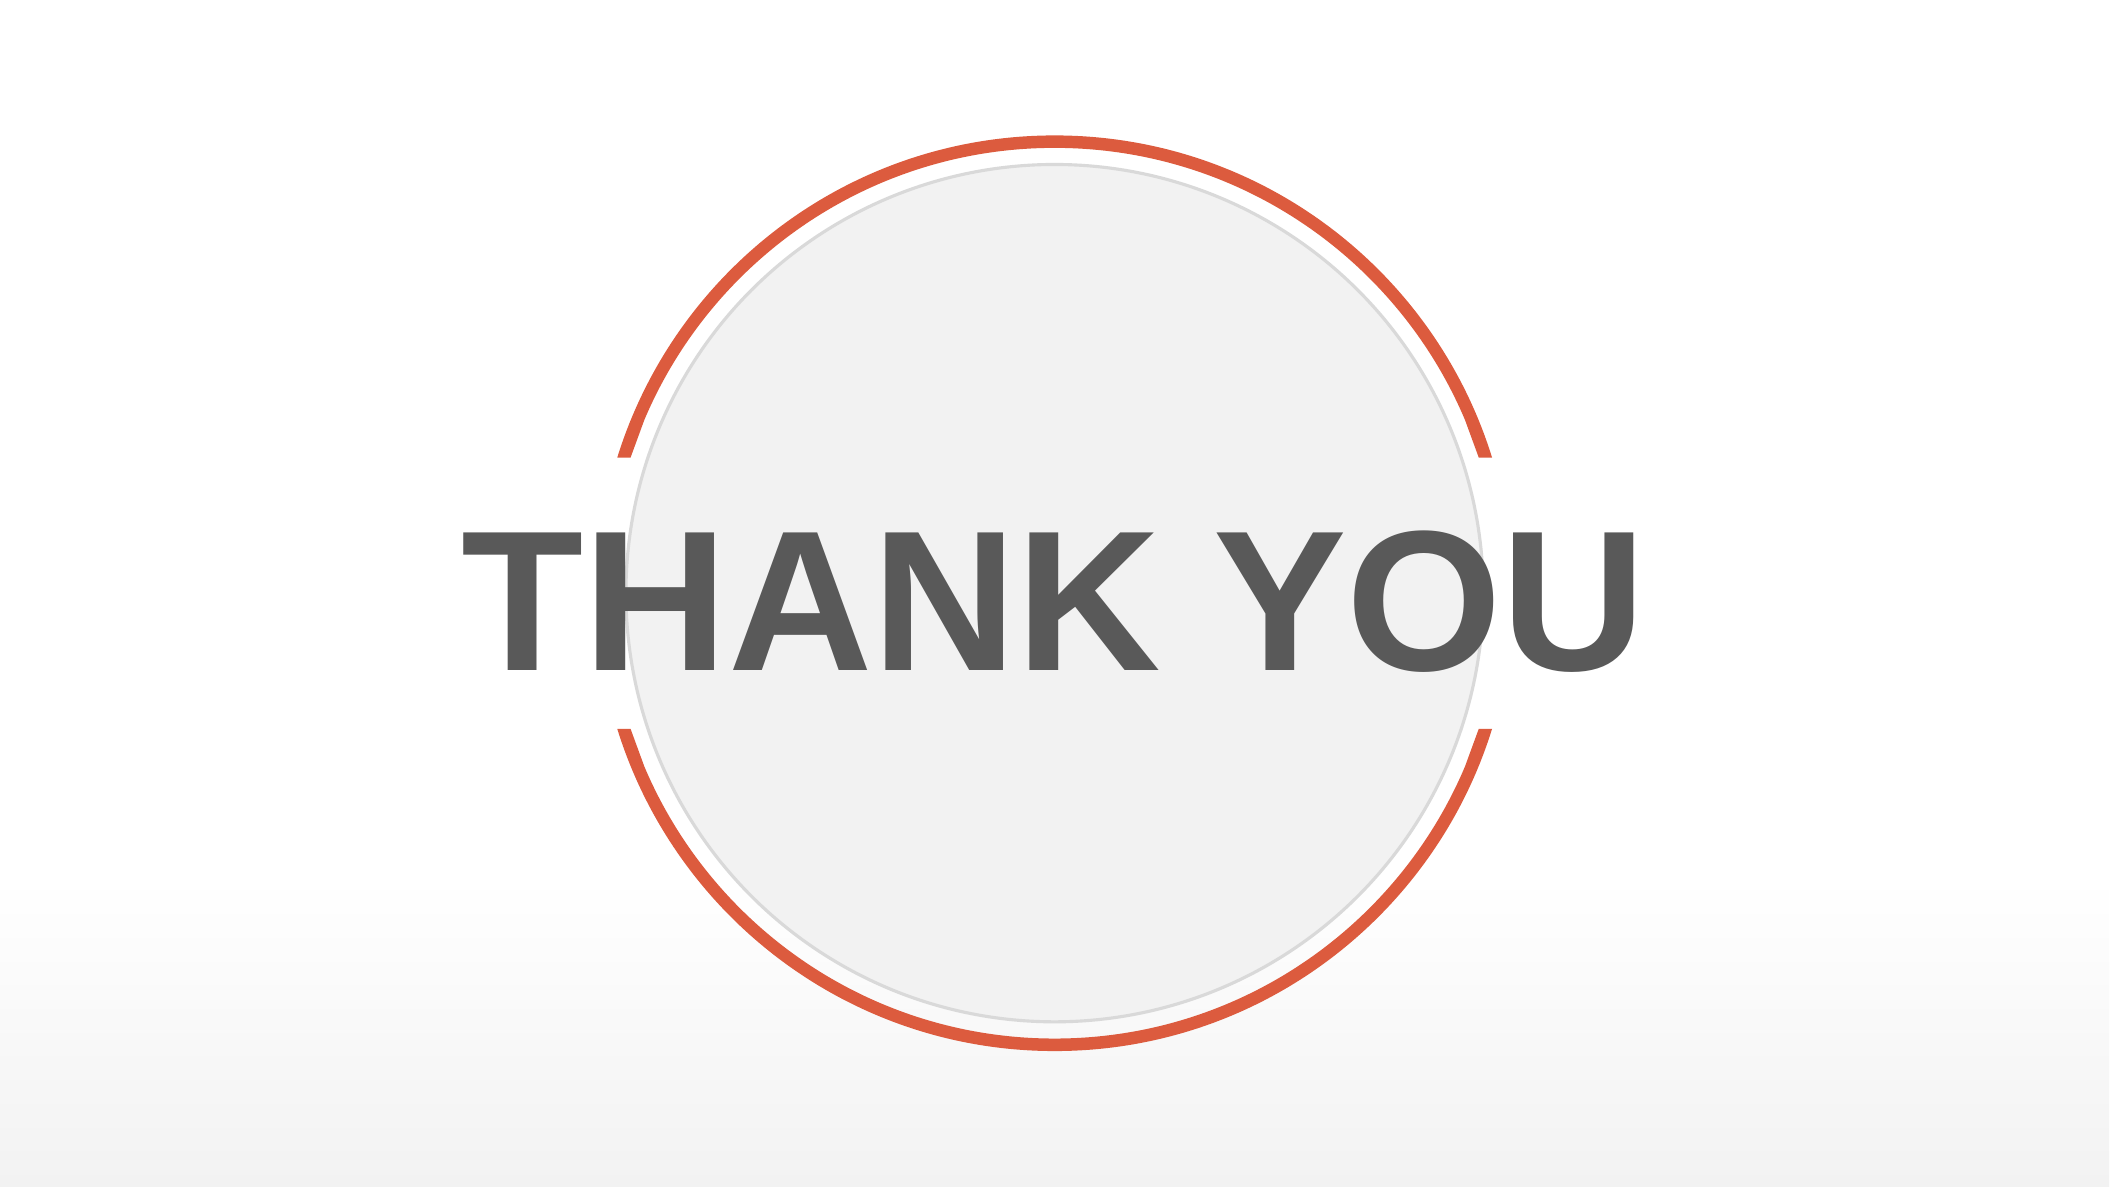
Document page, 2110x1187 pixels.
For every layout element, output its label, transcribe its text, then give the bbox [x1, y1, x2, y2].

text_box [642, 163, 1467, 470]
text_box THANK YOU [425, 470, 1684, 711]
text_box [616, 134, 1494, 459]
text_box [641, 711, 1468, 1023]
text_box [616, 727, 1494, 1053]
